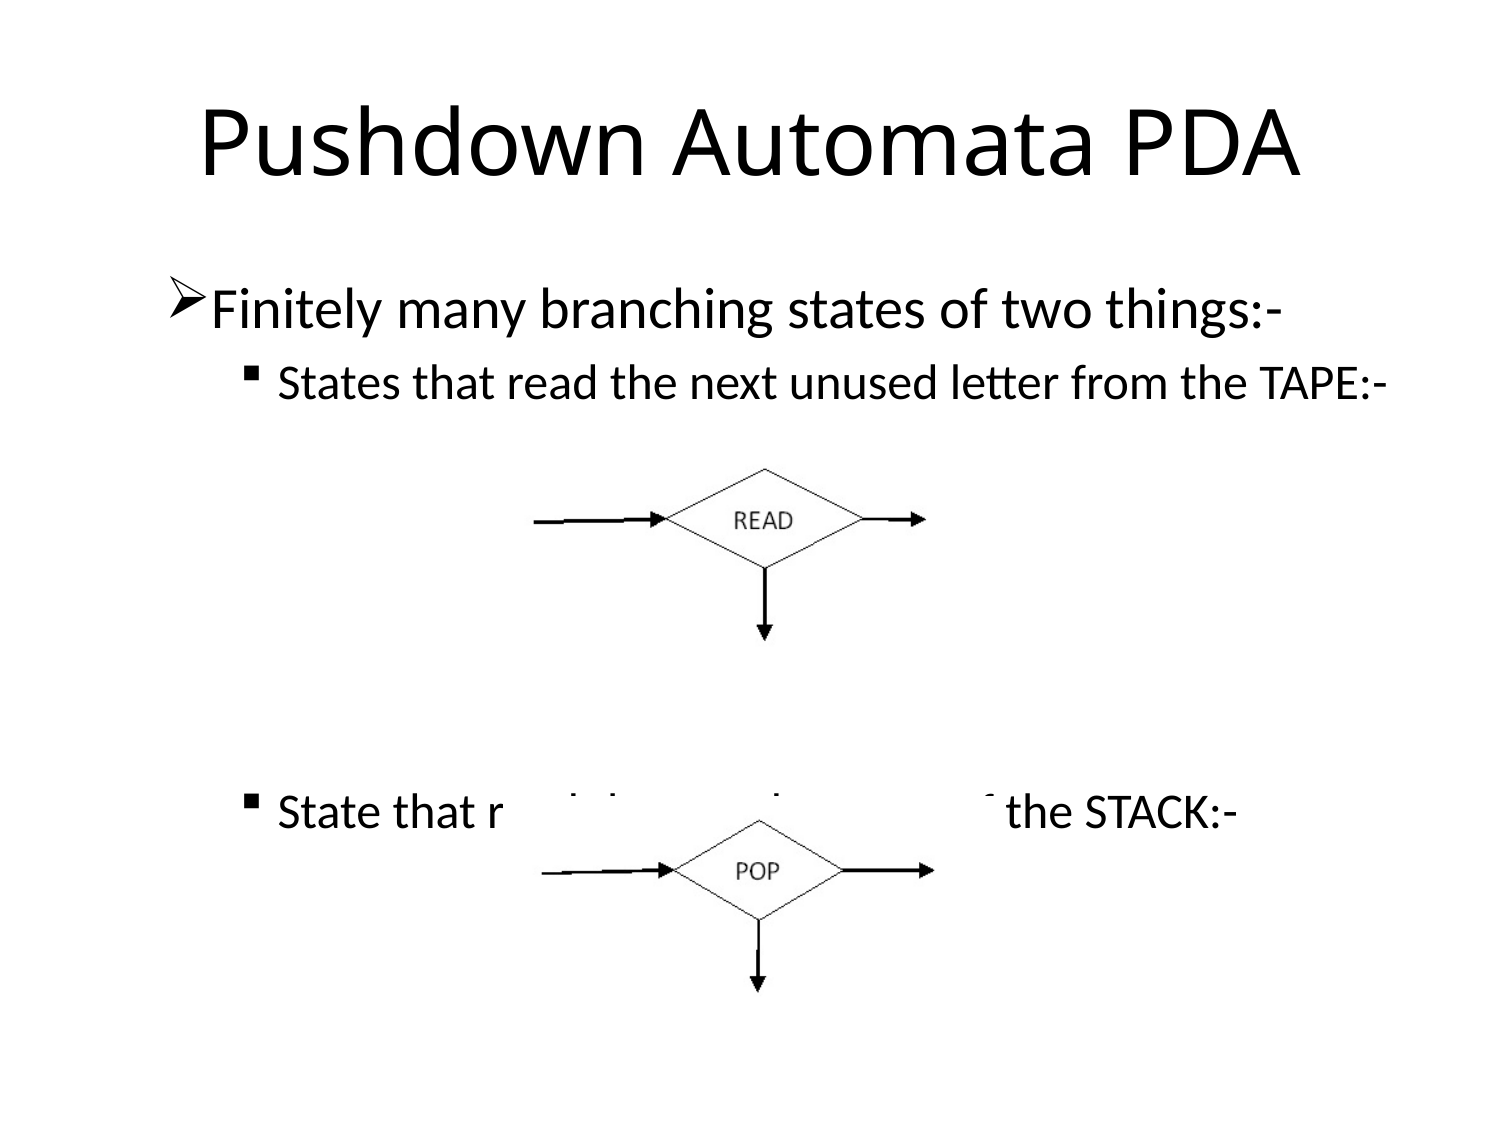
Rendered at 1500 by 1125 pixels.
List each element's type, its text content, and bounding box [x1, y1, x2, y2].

list Finitely many branching states of two things:- States that read the next unused letter from the TAPE:- State that read the top character of the STACK:- [75, 262, 1425, 1088]
picture [495, 445, 1005, 680]
title Pushdown Automata PDA [75, 45, 1425, 233]
picture [503, 795, 997, 1026]
